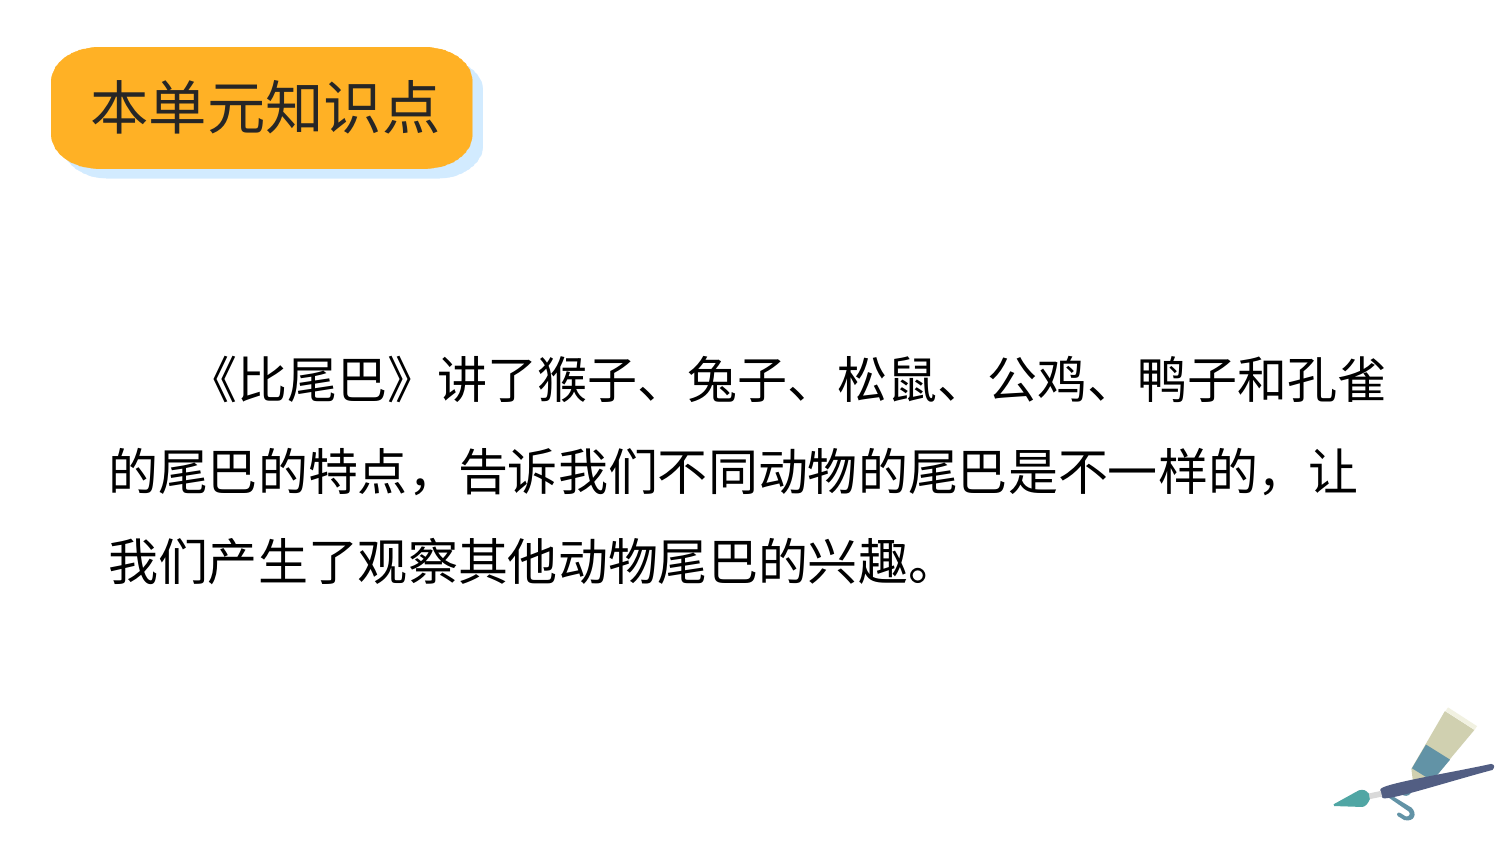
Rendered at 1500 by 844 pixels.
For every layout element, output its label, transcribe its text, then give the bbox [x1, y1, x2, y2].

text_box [1358, 708, 1481, 844]
picture [51, 47, 483, 179]
text_box 《比尾巴》讲了猴子、兔子、松鼠、公鸡、鸭子和孔雀的尾巴的特点，告诉我们不同动物的尾巴是不一样的，让我们产生了观察其他动物尾巴的兴趣。 [96, 299, 1403, 596]
